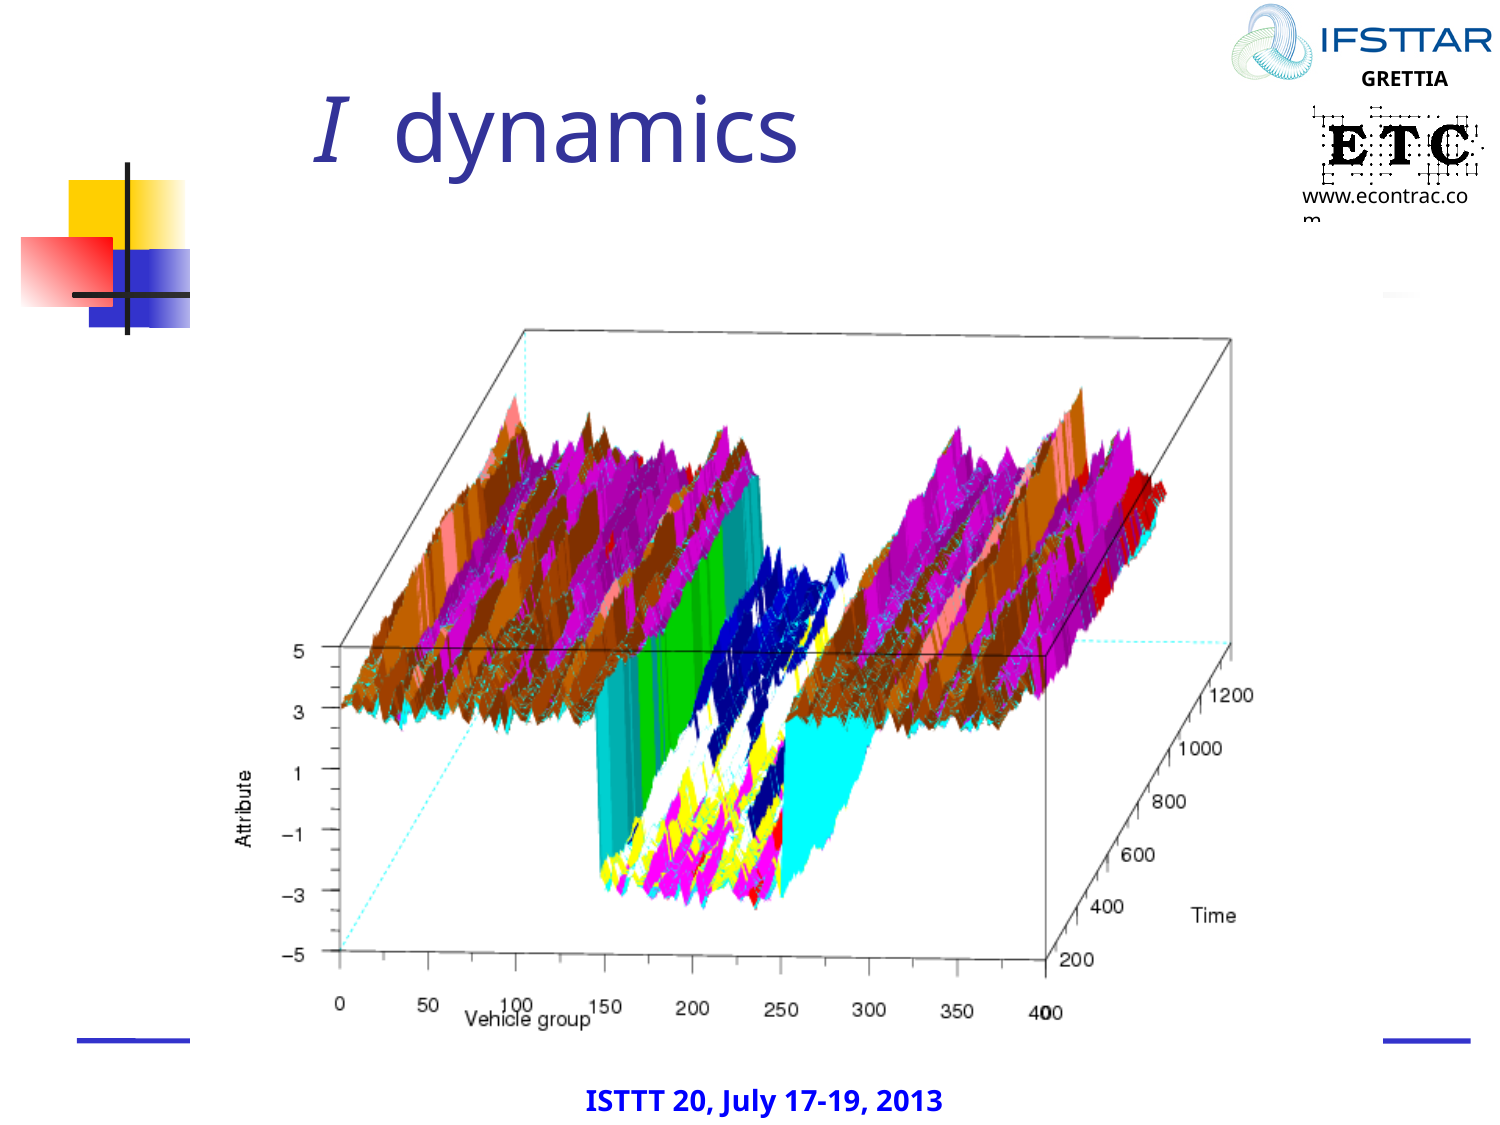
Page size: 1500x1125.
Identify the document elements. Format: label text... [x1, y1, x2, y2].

picture [1312, 105, 1484, 185]
picture [190, 222, 1383, 1067]
picture [1409, 74, 1417, 82]
picture [1230, 2, 1494, 82]
footer ISTTT 20, July 17-19, 2013 [64, 1049, 1465, 1125]
title I dynamics [299, 58, 1079, 190]
